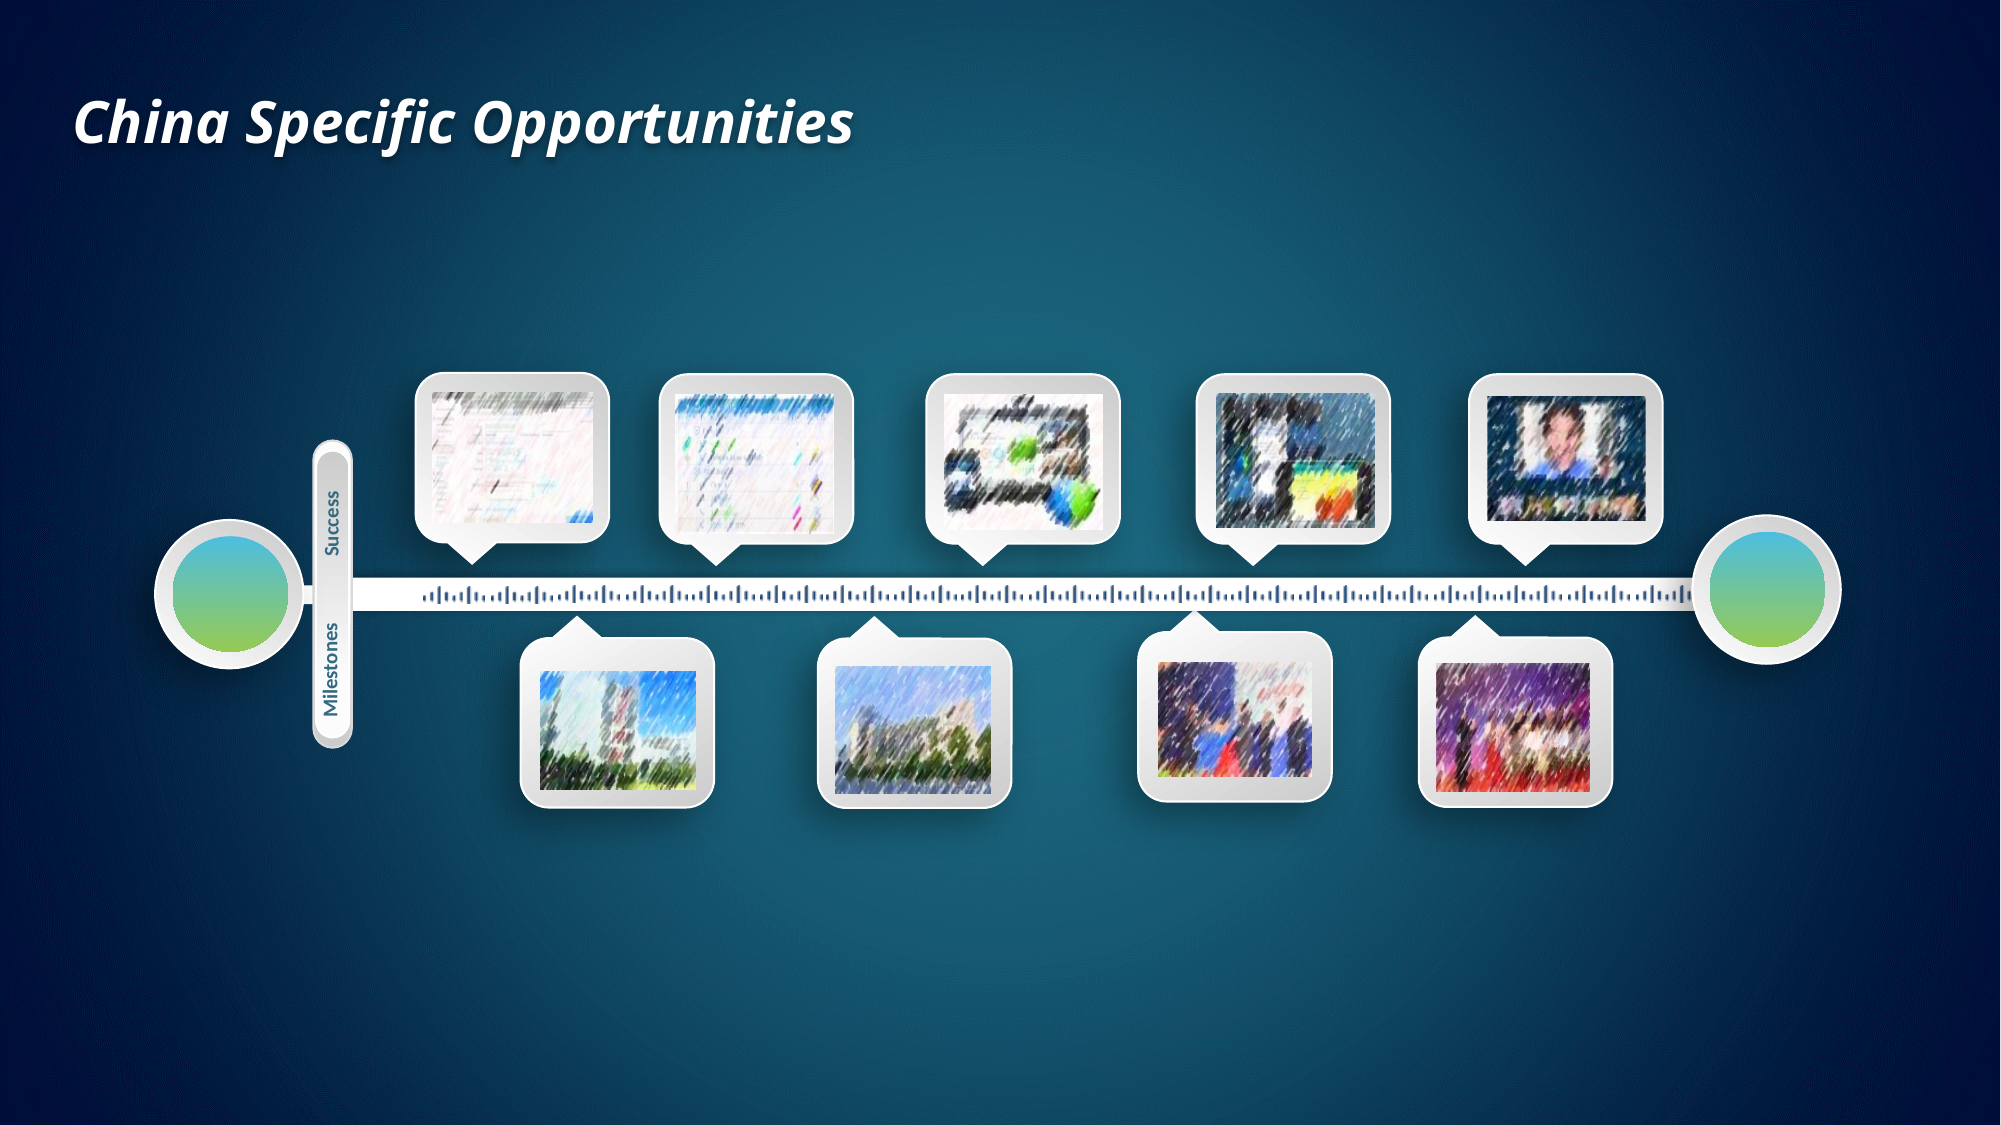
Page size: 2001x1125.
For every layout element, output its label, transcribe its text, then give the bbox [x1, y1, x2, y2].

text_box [817, 748, 1012, 808]
text_box China Specific Opportunities [57, 45, 1227, 205]
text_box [155, 440, 1841, 748]
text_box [1196, 374, 1391, 440]
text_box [1138, 748, 1332, 802]
picture [0, 0, 2001, 1125]
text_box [926, 374, 1120, 440]
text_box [520, 748, 715, 808]
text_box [415, 372, 610, 440]
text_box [1418, 748, 1613, 807]
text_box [1469, 374, 1663, 440]
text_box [659, 374, 854, 440]
